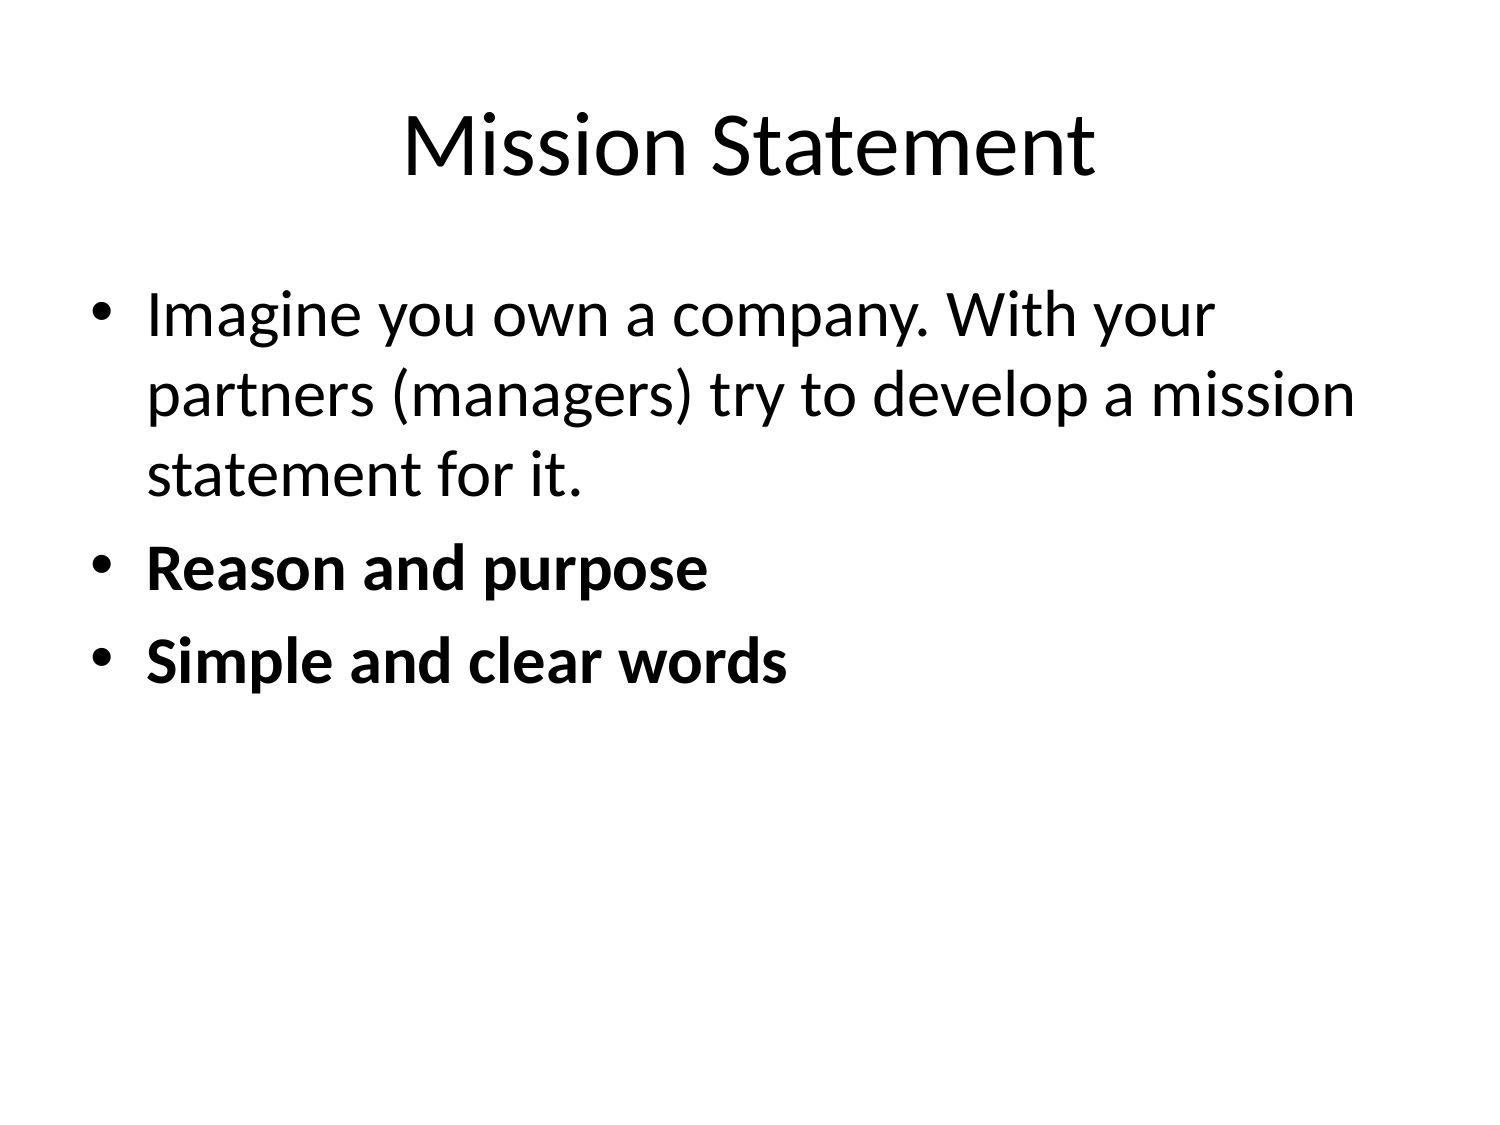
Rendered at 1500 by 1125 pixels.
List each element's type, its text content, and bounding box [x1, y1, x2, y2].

title Mission Statement [75, 45, 1425, 233]
list Imagine you own a company. With your partners (managers) try to develop a mission statement for it. Reason and purpose Simple and clear words [75, 262, 1425, 1005]
